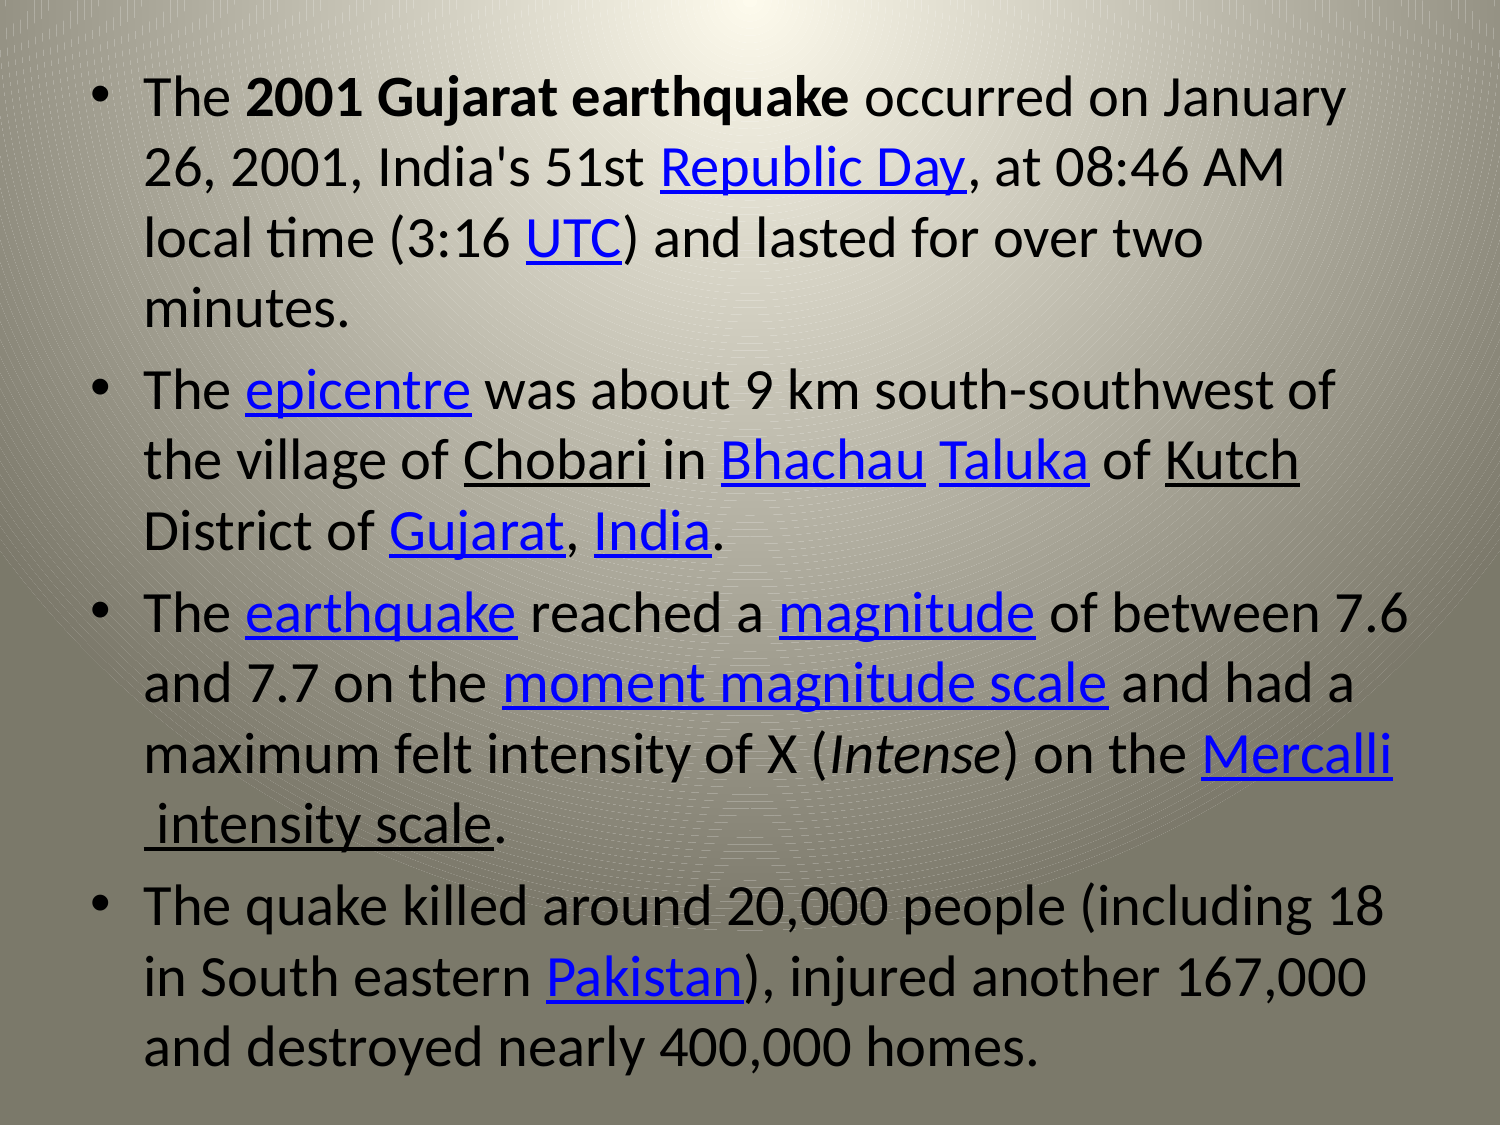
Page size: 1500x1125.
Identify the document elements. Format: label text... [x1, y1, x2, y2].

list The 2001 Gujarat earthquake occurred on January 26, 2001, India's 51st Republic Day, at 08:46 AM local time (3:16 UTC) and lasted for over two minutes. The epicentre was about 9 km south-southwest of the village of Chobari in Bhachau Taluka of Kutch District of Gujarat, India. The earthquake reached a magnitude of between 7.6 and 7.7 on the moment magnitude scale and had a maximum felt intensity of X (Intense) on the Mercalli intensity scale. The quake killed around 20,000 people (including 18 in South eastern Pakistan), injured another 167,000 and destroyed nearly 400,000 homes. [75, 50, 1425, 1088]
